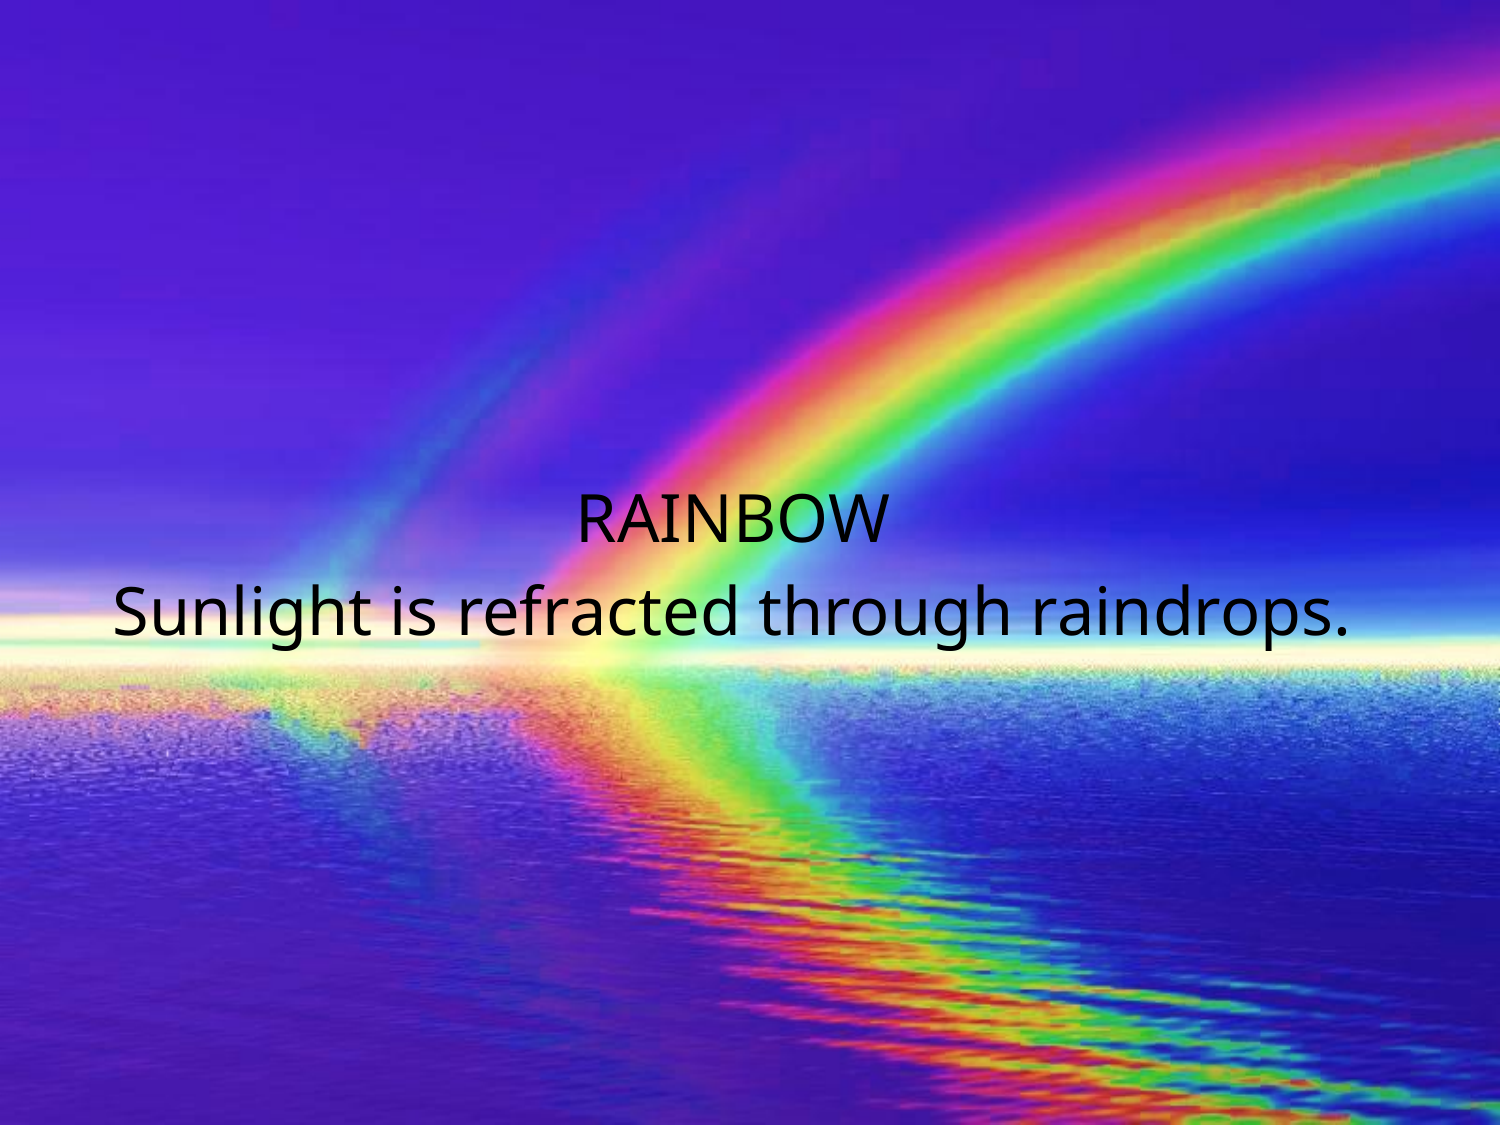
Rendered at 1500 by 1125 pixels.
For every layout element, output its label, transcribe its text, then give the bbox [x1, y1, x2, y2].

title [75, 45, 1425, 233]
picture [0, 0, 1500, 1125]
list RAINBOW Sunlight is refracted through raindrops. [41, 468, 1425, 1005]
